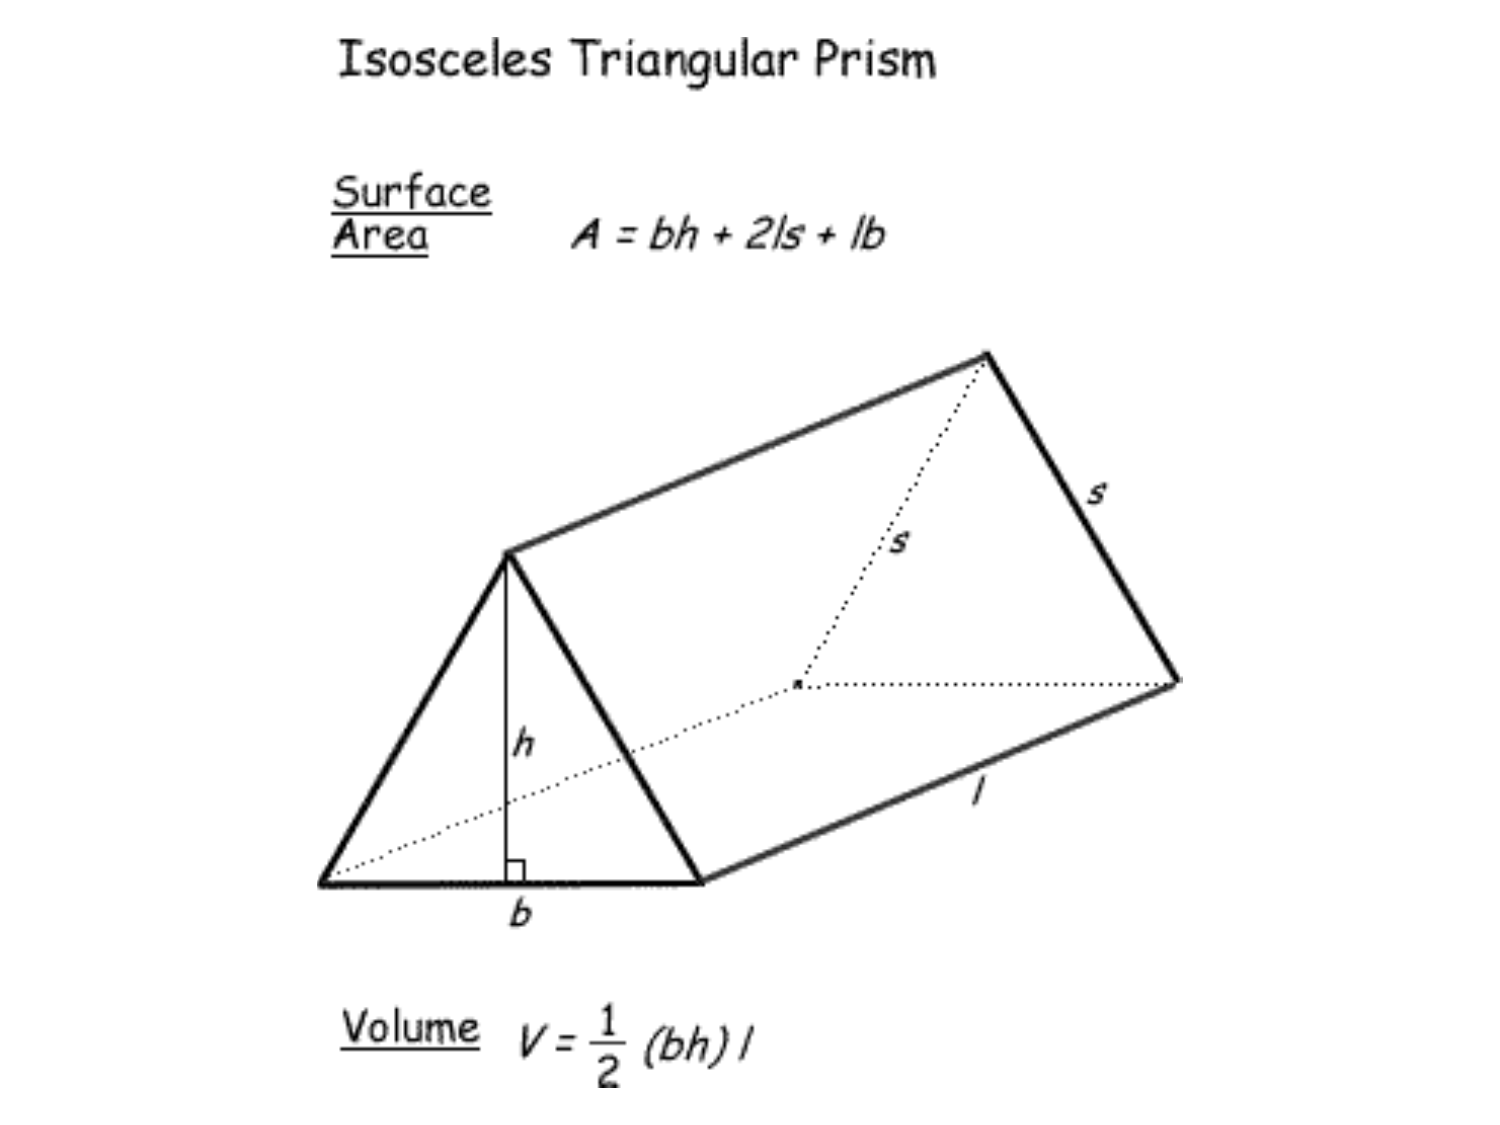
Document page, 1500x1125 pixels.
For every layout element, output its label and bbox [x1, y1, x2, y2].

picture [317, 37, 1183, 1088]
